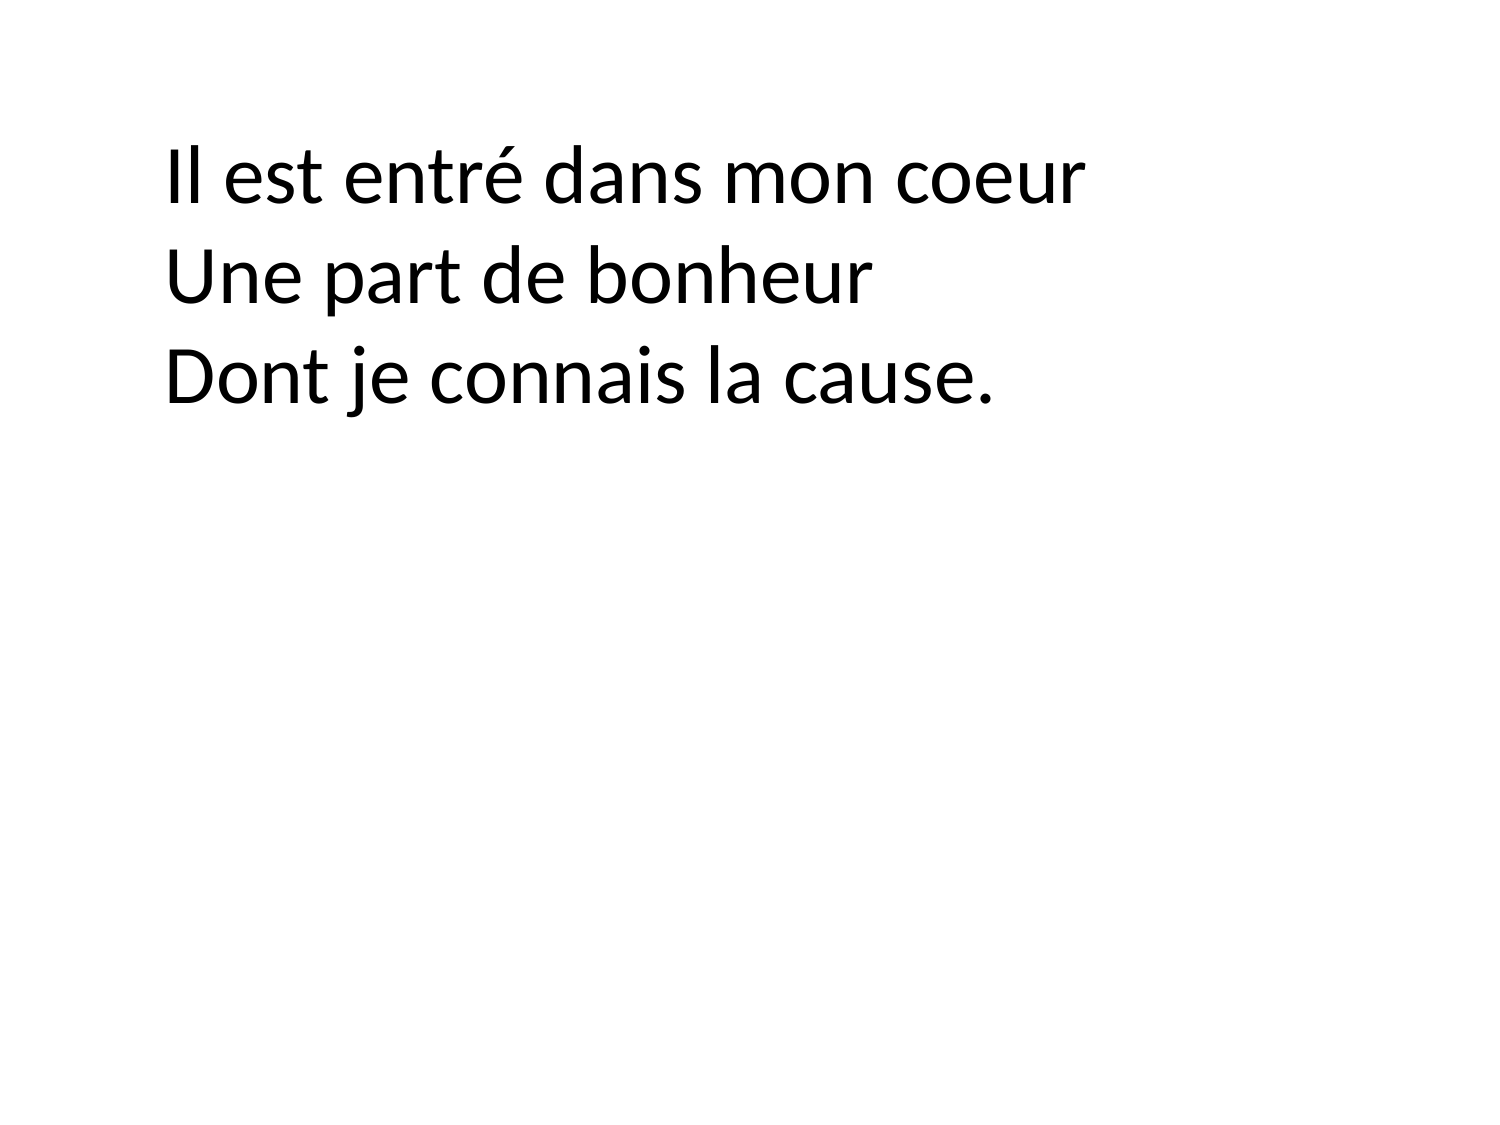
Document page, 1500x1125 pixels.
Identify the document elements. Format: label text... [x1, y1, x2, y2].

text_box Il est entré dans mon coeur Une part de bonheur Dont je connais la cause. [149, 112, 1488, 428]
